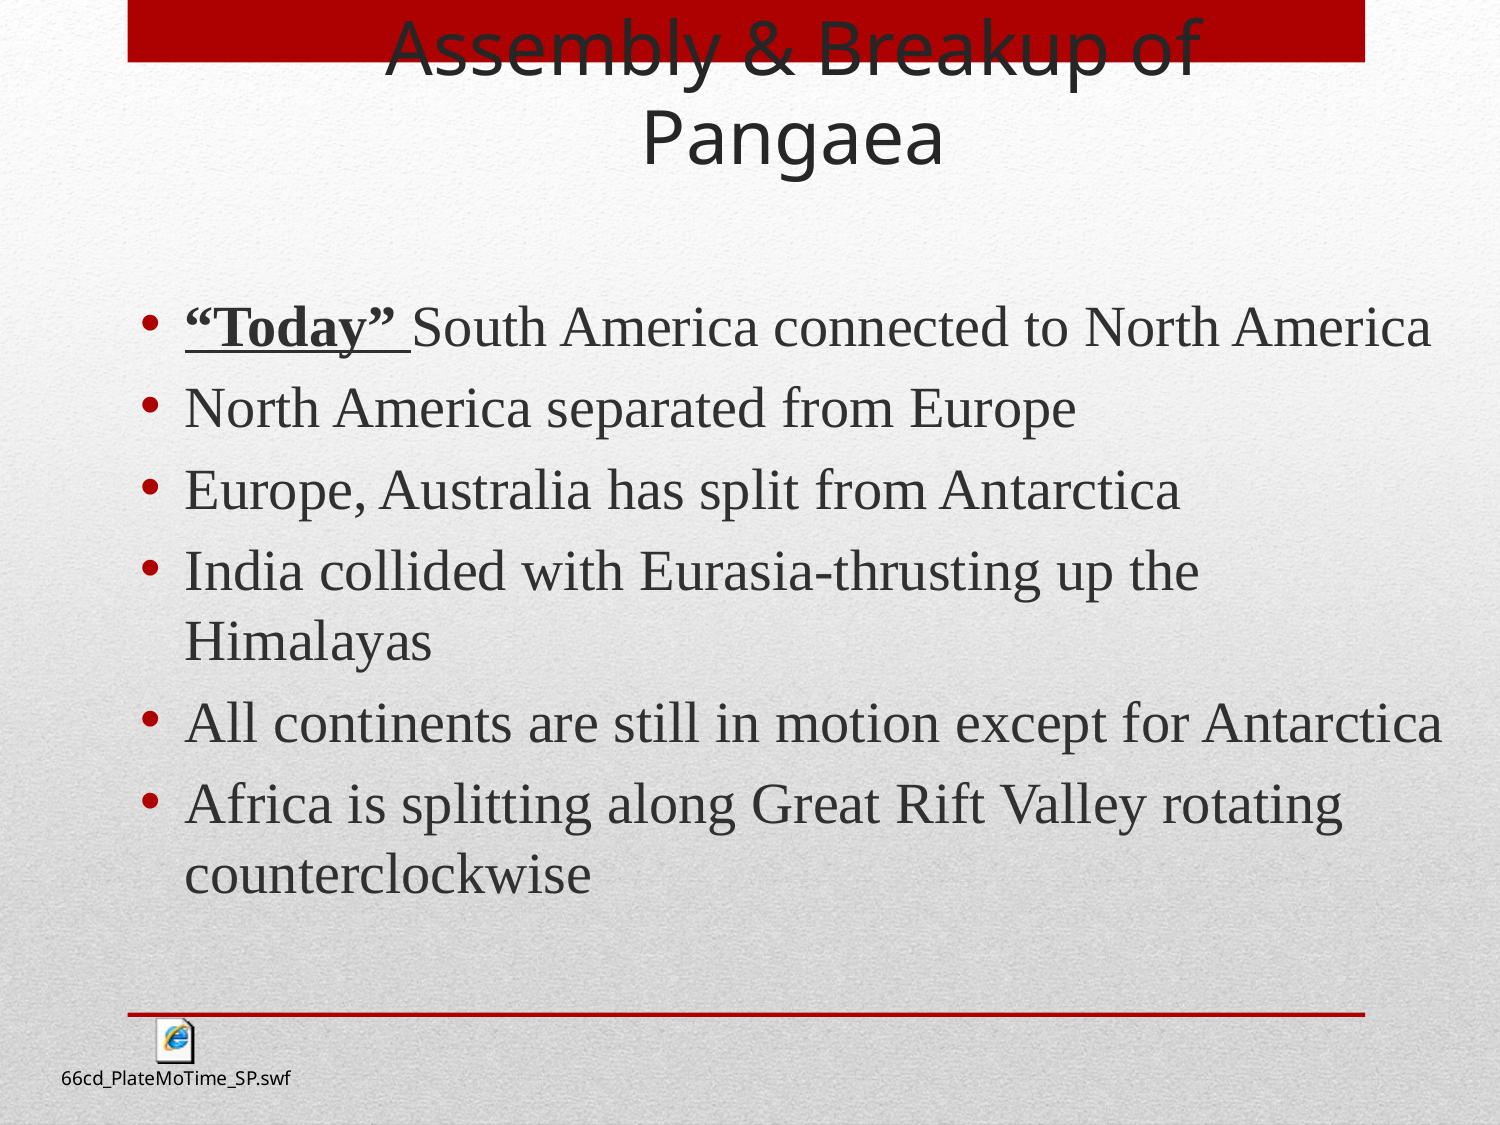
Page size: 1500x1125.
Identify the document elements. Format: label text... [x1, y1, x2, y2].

title Assembly & Breakup of Pangaea [225, 0, 1363, 188]
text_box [36, 1011, 314, 1098]
list “Today” South America connected to North America North America separated from Europe Europe, Australia has split from Antarctica India collided with Eurasia-thrusting up the Himalayas All continents are still in motion except for Antarctica Africa is splitting along Great Rift Valley rotating counterclockwise [125, 187, 1463, 1006]
